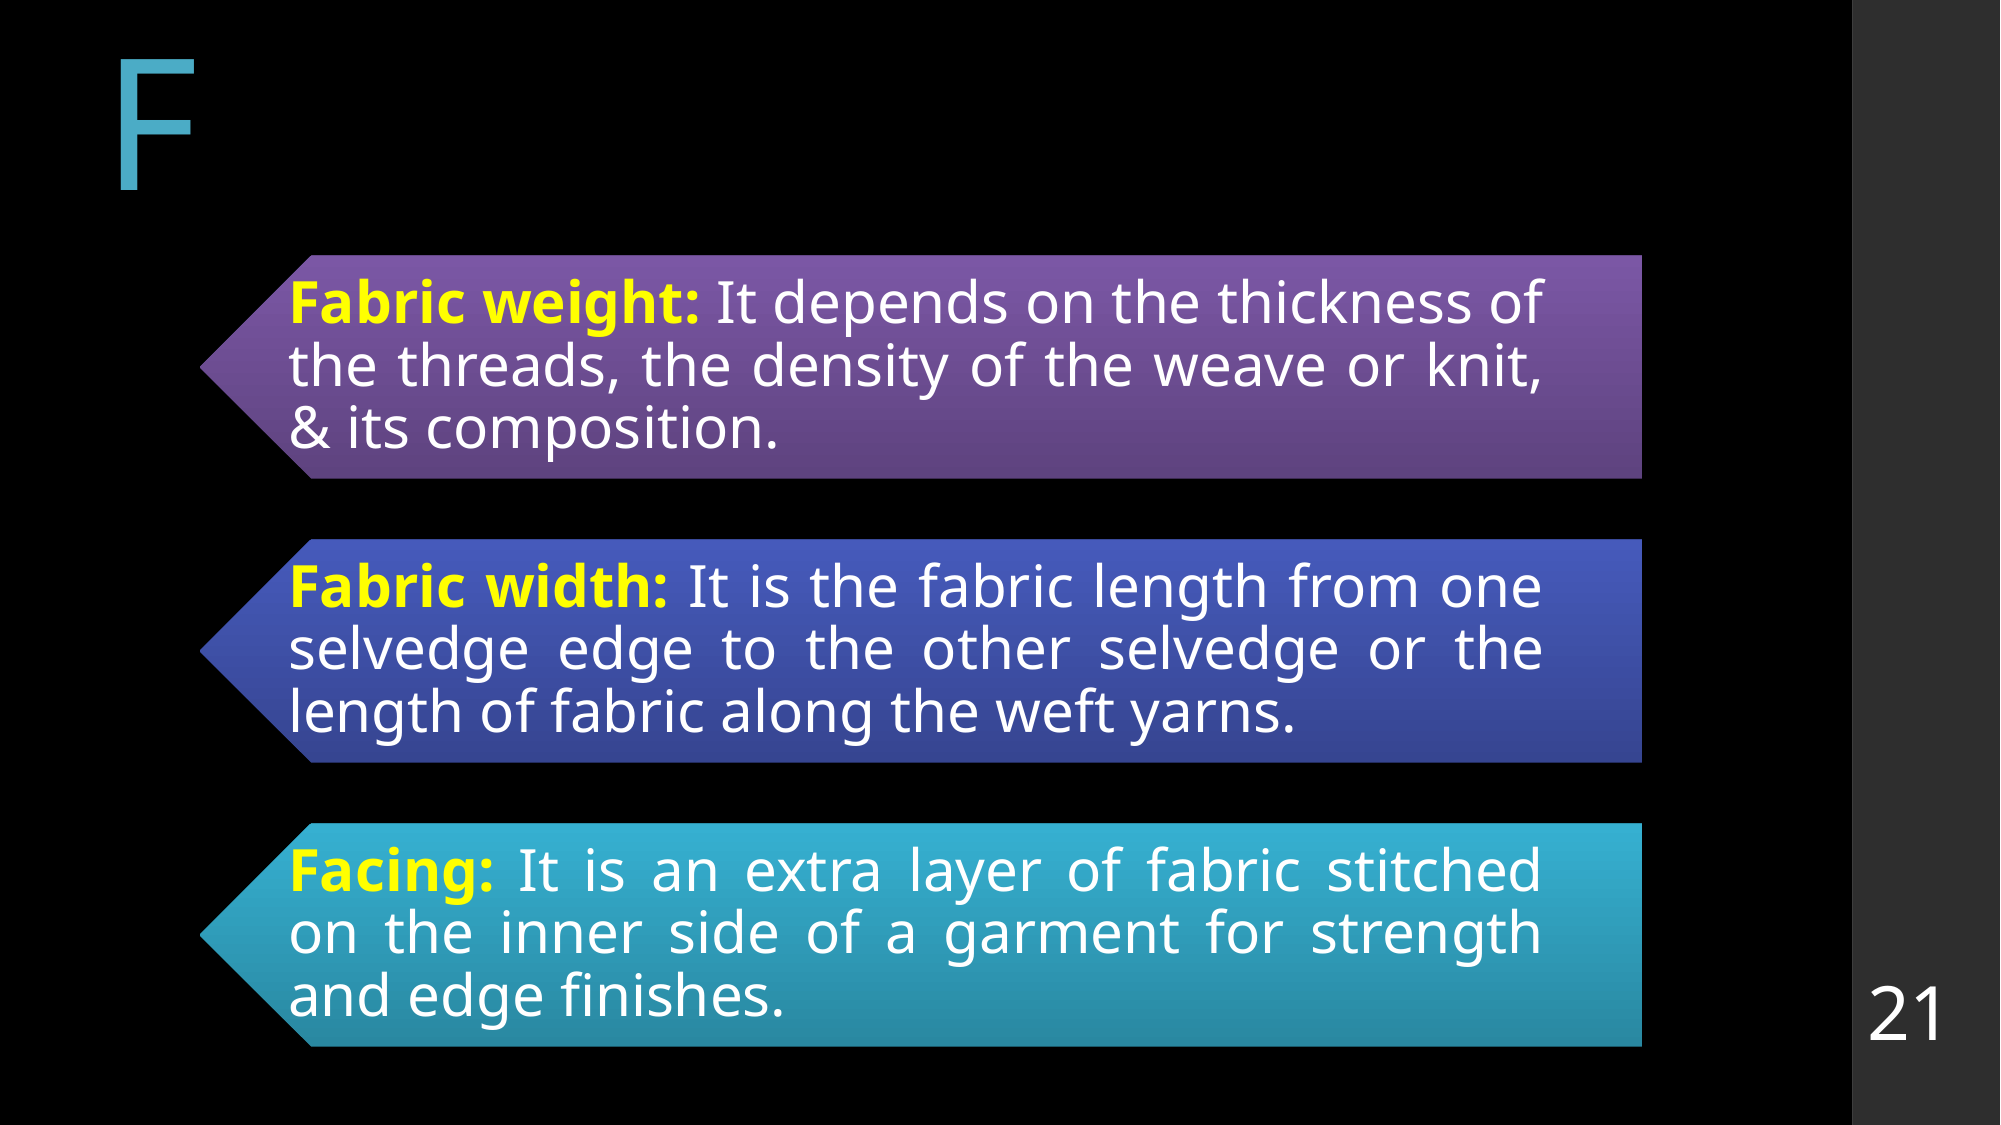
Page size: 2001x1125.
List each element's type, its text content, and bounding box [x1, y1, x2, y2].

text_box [0, 255, 1951, 1047]
text_box F [88, 0, 214, 235]
